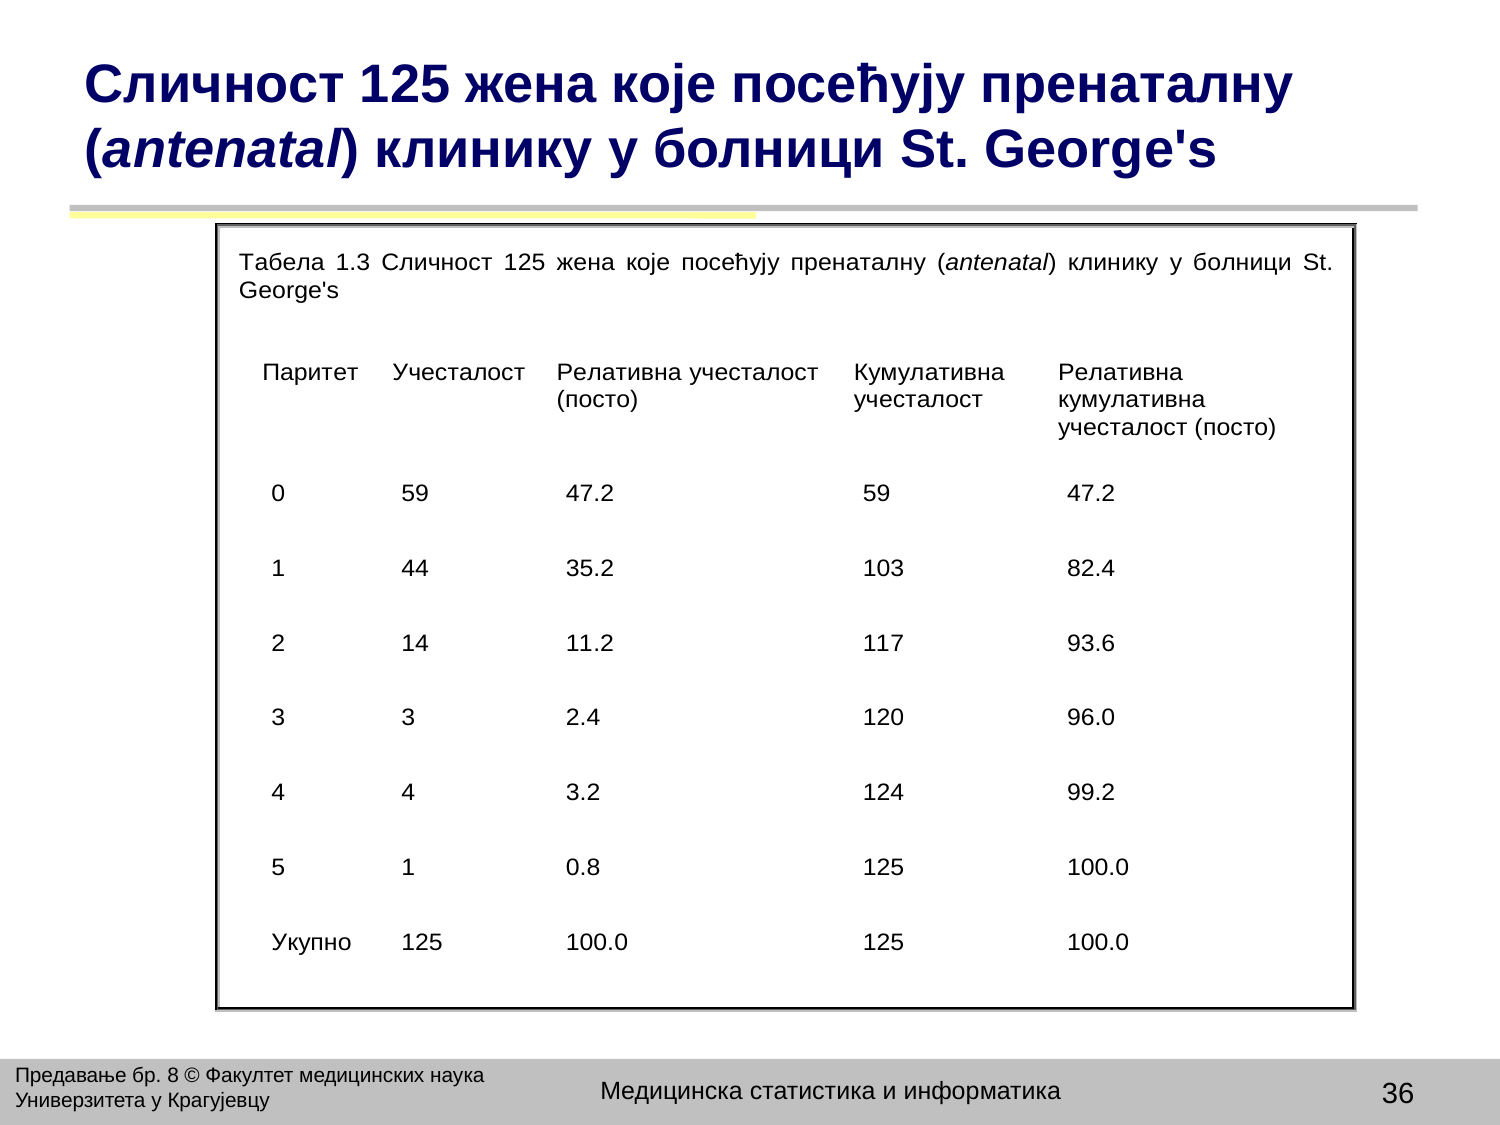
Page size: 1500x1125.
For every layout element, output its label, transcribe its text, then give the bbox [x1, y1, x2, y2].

footer Медицинска статистика и информатика [512, 1066, 1151, 1125]
slide_number Предавање бр. 8 © Факултет медицинских наука Универзитета у Крагујевцу [0, 1053, 614, 1108]
slide_number 36 [1164, 1066, 1430, 1125]
title Сличност 125 жена које посећују пренаталну (antenatal) клинику у болници St. George's [69, 19, 1426, 208]
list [186, 222, 1384, 1055]
